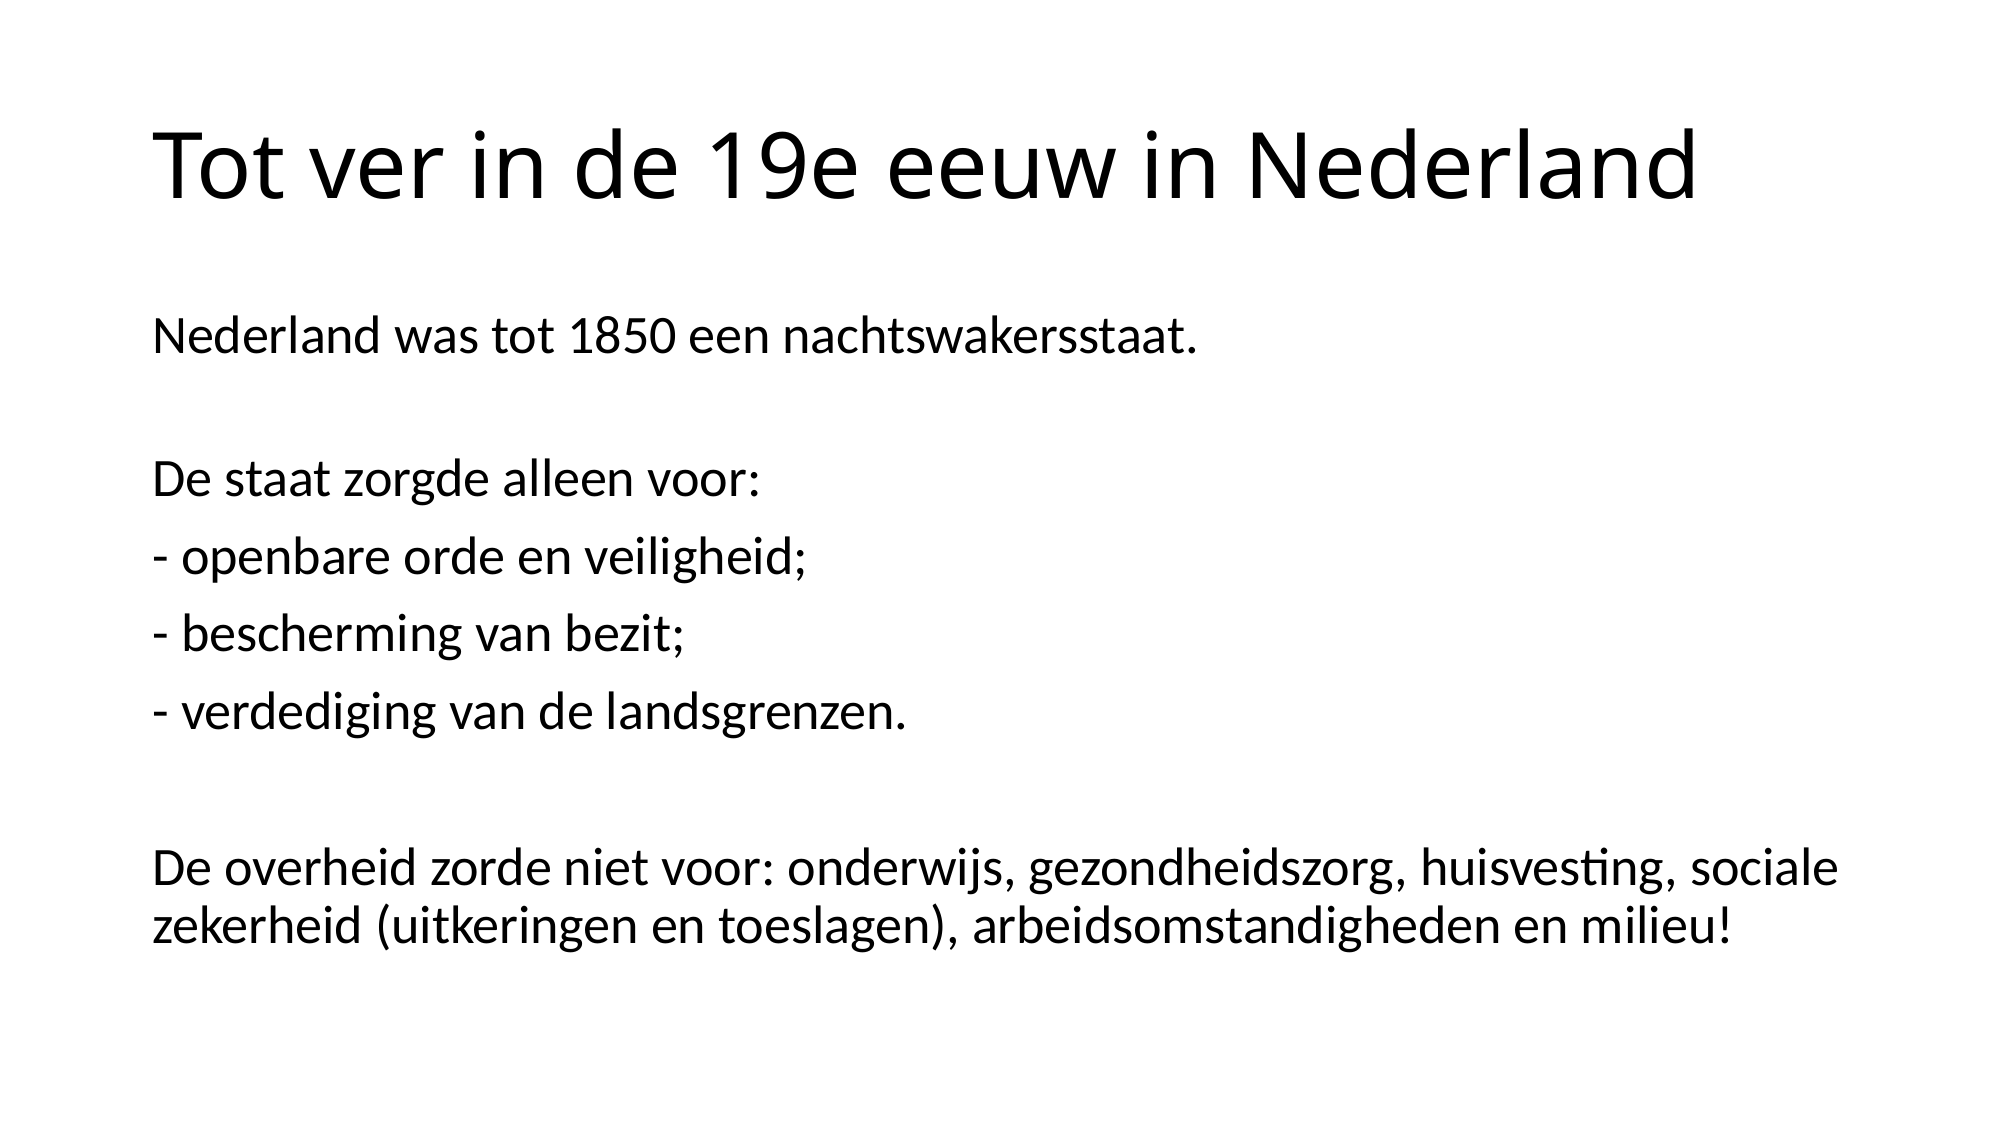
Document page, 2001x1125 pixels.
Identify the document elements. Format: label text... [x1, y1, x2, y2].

list Nederland was tot 1850 een nachtswakersstaat. De staat zorgde alleen voor: - openbare orde en veiligheid; - bescherming van bezit; - verdediging van de landsgrenzen. De overheid zorde niet voor: onderwijs, gezondheidszorg, huisvesting, sociale zekerheid (uitkeringen en toeslagen), arbeidsomstandigheden en milieu! [137, 299, 1863, 1014]
title Tot ver in de 19e eeuw in Nederland [137, 59, 1863, 278]
